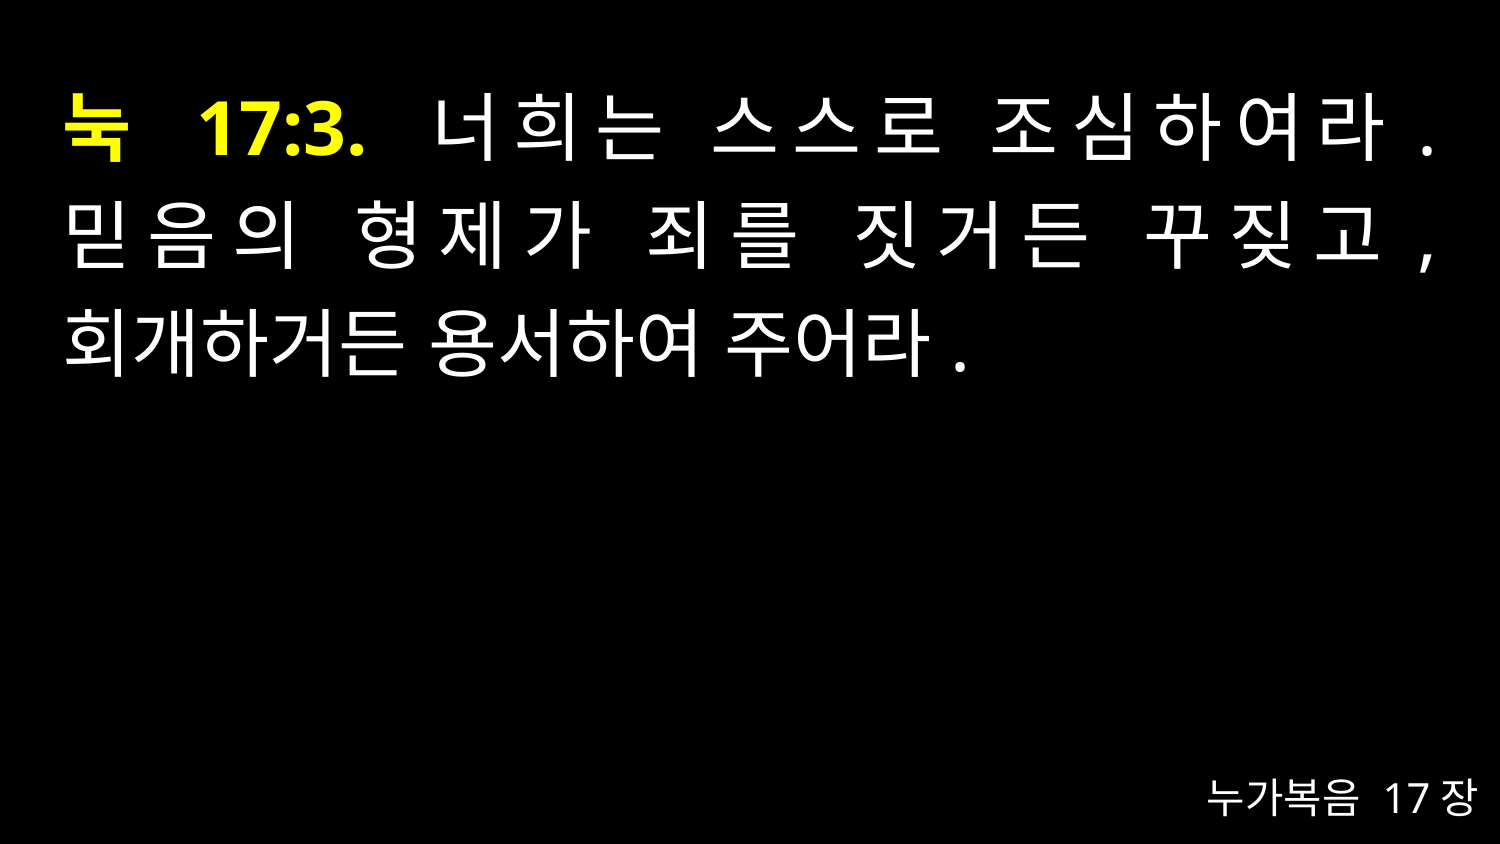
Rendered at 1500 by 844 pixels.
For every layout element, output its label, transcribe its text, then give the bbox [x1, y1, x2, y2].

title 눅 17:3. 너희는 스스로 조심하여라. 믿음의 형제가 죄를 짓거든 꾸짖고, 회개하거든 용서하여 주어라. [0, 0, 1500, 844]
subtitle 누가복음 17장 [916, 770, 1500, 844]
